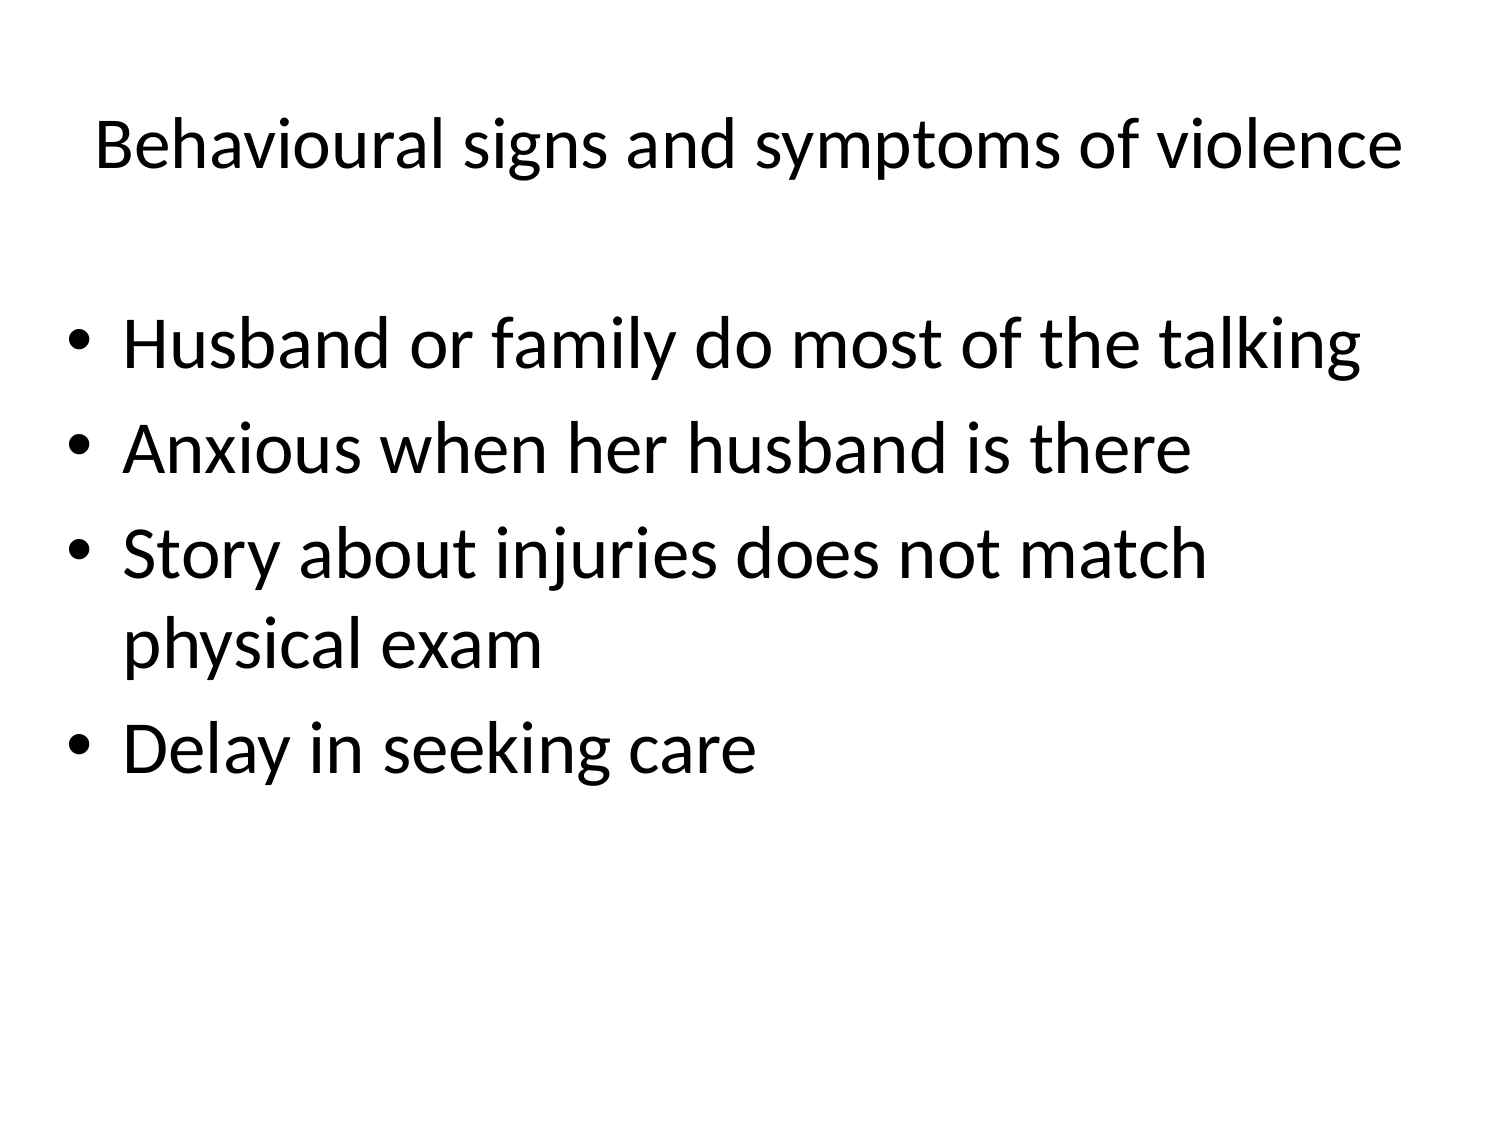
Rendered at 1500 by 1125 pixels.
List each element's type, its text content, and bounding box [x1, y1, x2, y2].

list Husband or family do most of the talking Anxious when her husband is there Story about injuries does not match physical exam Delay in seeking care [51, 286, 1454, 1095]
title Behavioural signs and symptoms of violence [75, 45, 1425, 233]
